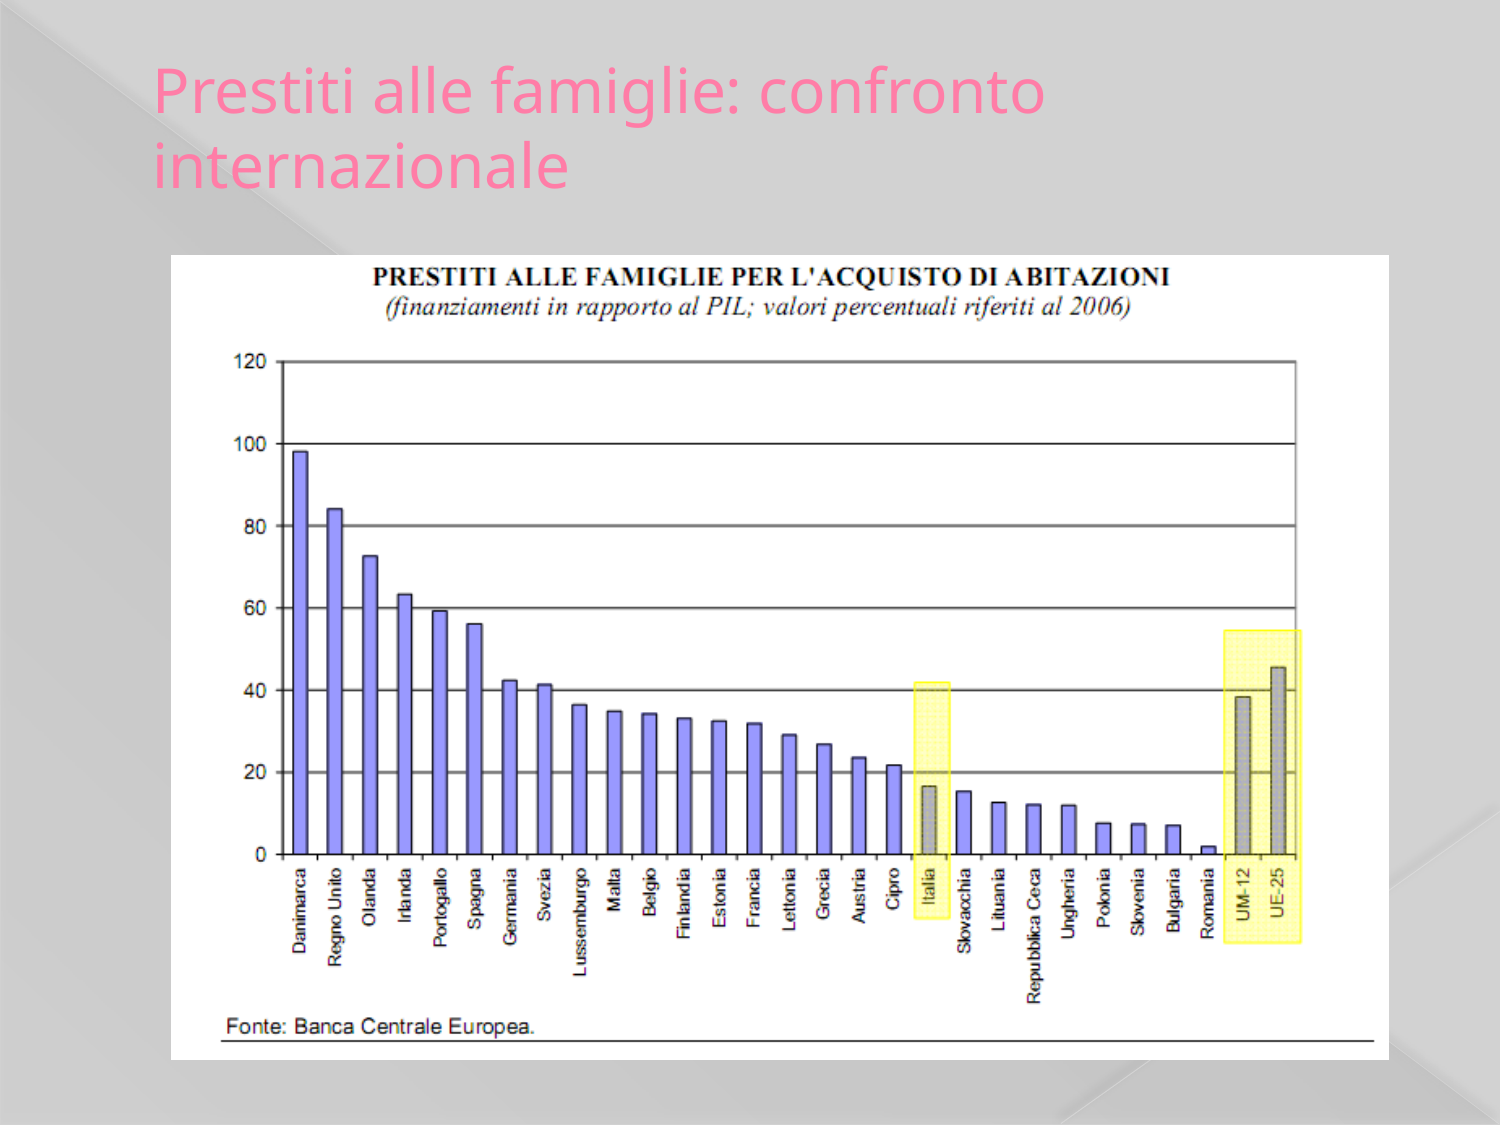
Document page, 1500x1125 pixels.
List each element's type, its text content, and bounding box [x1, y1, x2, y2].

title Prestiti alle famiglie: confronto internazionale [75, 43, 1425, 209]
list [170, 255, 1389, 1060]
